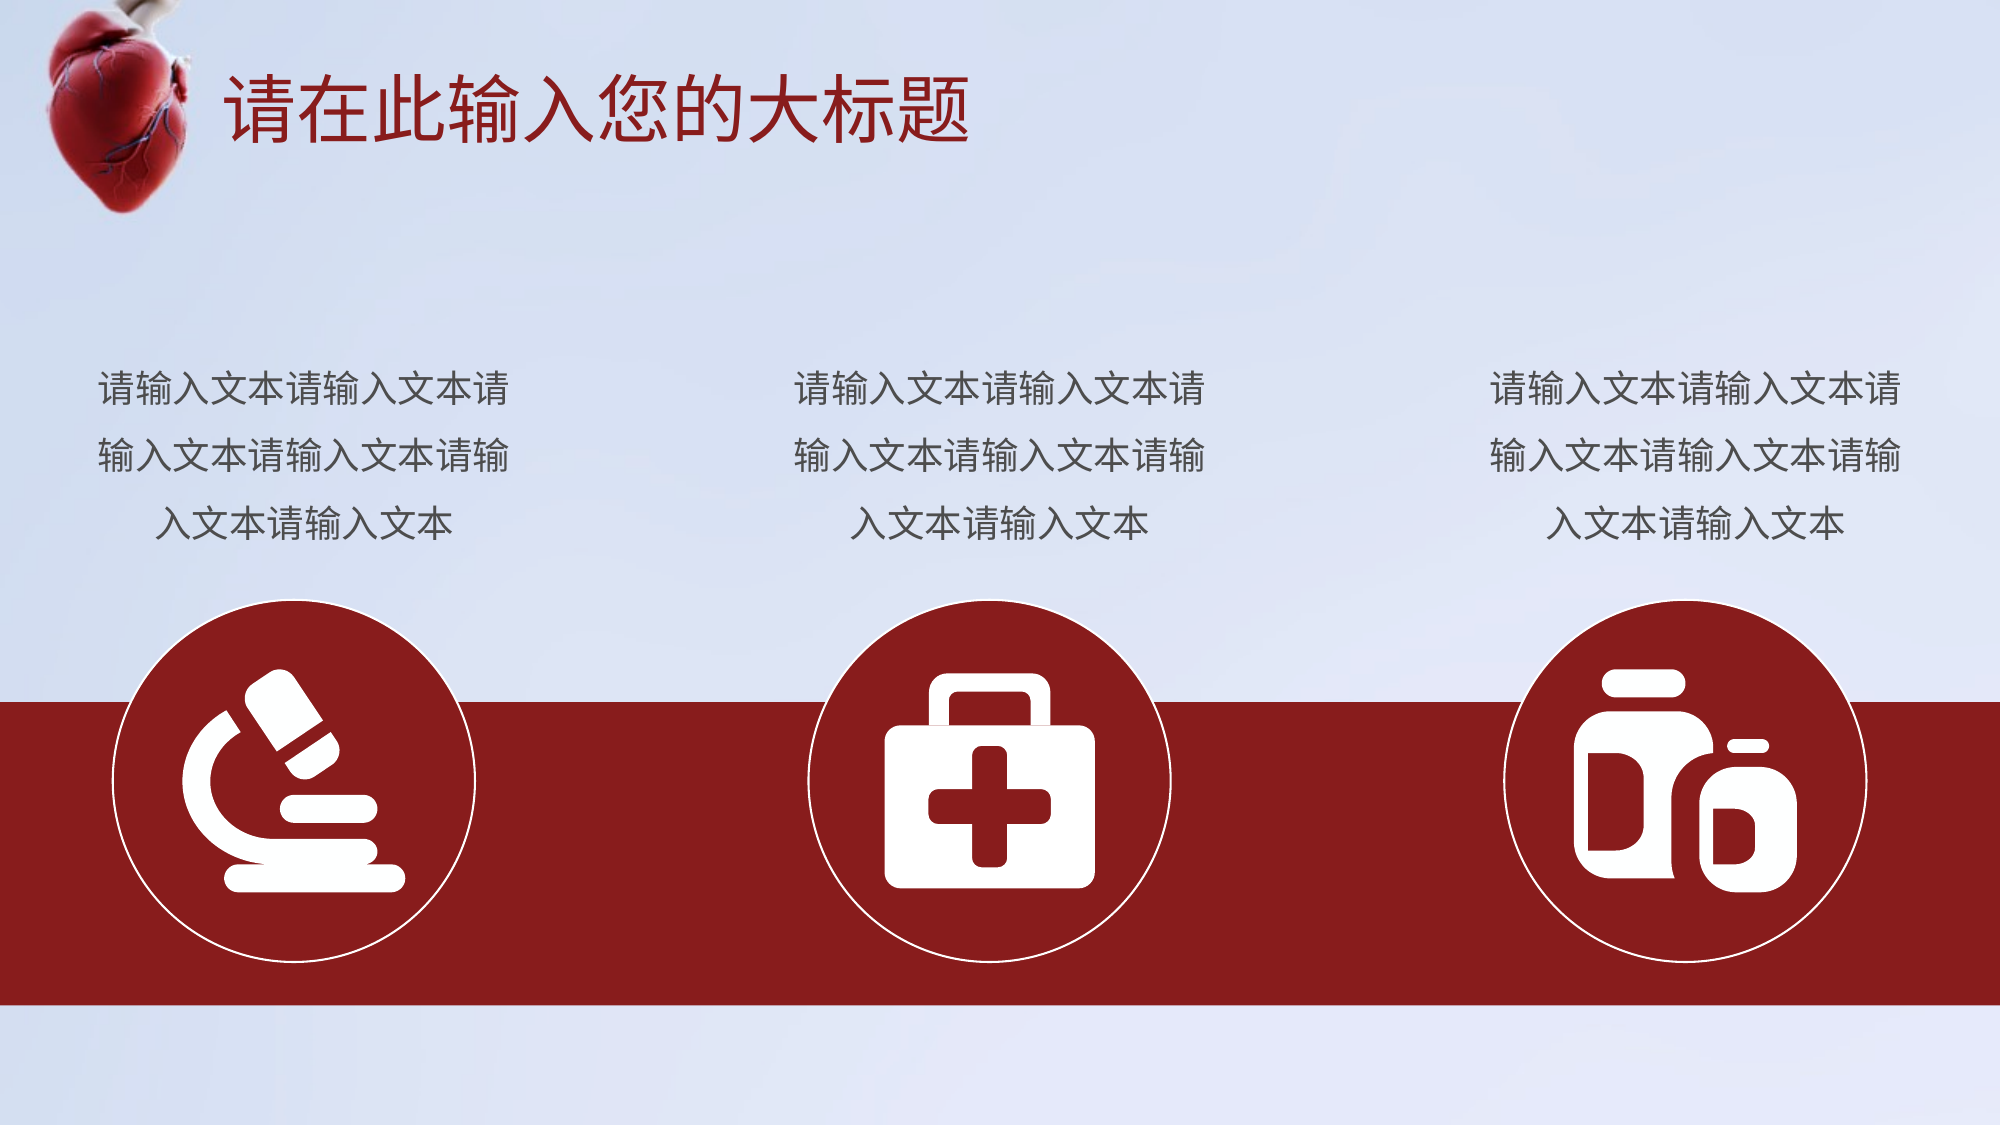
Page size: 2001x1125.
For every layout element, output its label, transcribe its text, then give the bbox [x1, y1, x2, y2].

text_box [111, 598, 477, 964]
text_box [1727, 739, 1770, 753]
text_box 请输入文本请输入文本请输入文本请输入文本请输入文本请输入文本 [1465, 306, 1926, 581]
picture [0, 1006, 2000, 1125]
text_box [807, 598, 1172, 964]
text_box [1503, 598, 1868, 964]
text_box [182, 710, 406, 893]
text_box [0, 701, 2000, 1006]
text_box [1699, 766, 1797, 893]
picture [0, 0, 2000, 701]
title 请在此输入您的大标题 [206, 44, 1876, 184]
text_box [884, 673, 1095, 889]
text_box 请输入文本请输入文本请输入文本请输入文本请输入文本请输入文本 [74, 306, 535, 581]
text_box [244, 669, 324, 752]
text_box 请输入文本请输入文本请输入文本请输入文本请输入文本请输入文本 [769, 306, 1231, 581]
text_box [1601, 669, 1686, 698]
text_box [1573, 711, 1714, 879]
